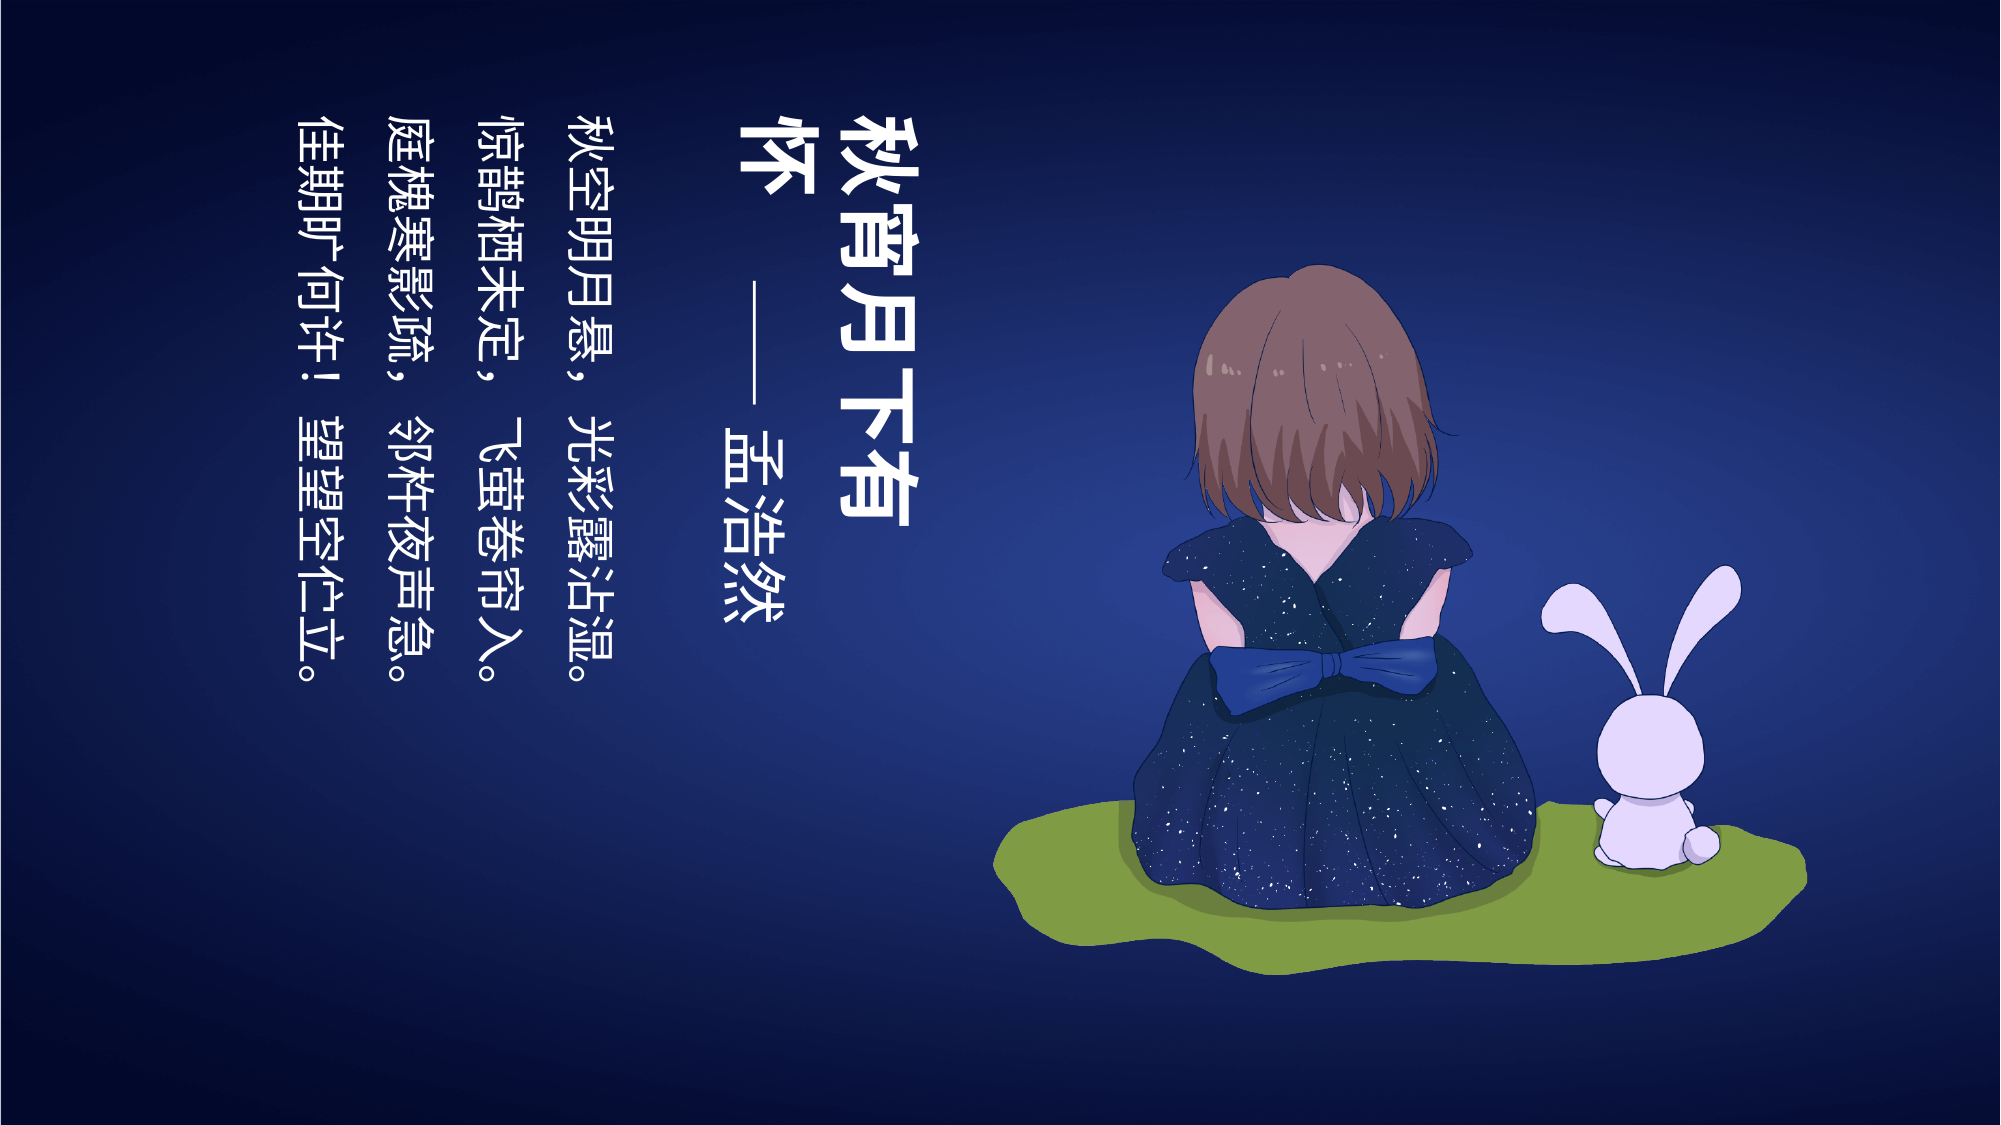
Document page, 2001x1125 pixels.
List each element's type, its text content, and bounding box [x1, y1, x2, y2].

picture [3, 0, 2000, 1125]
text_box 秋空明月悬，光彩露沾湿。 惊鹊栖未定，飞萤卷帘入。 庭槐寒影疏，邻杵夜声急。 佳期旷何许！望望空伫立。 [174, 100, 436, 863]
